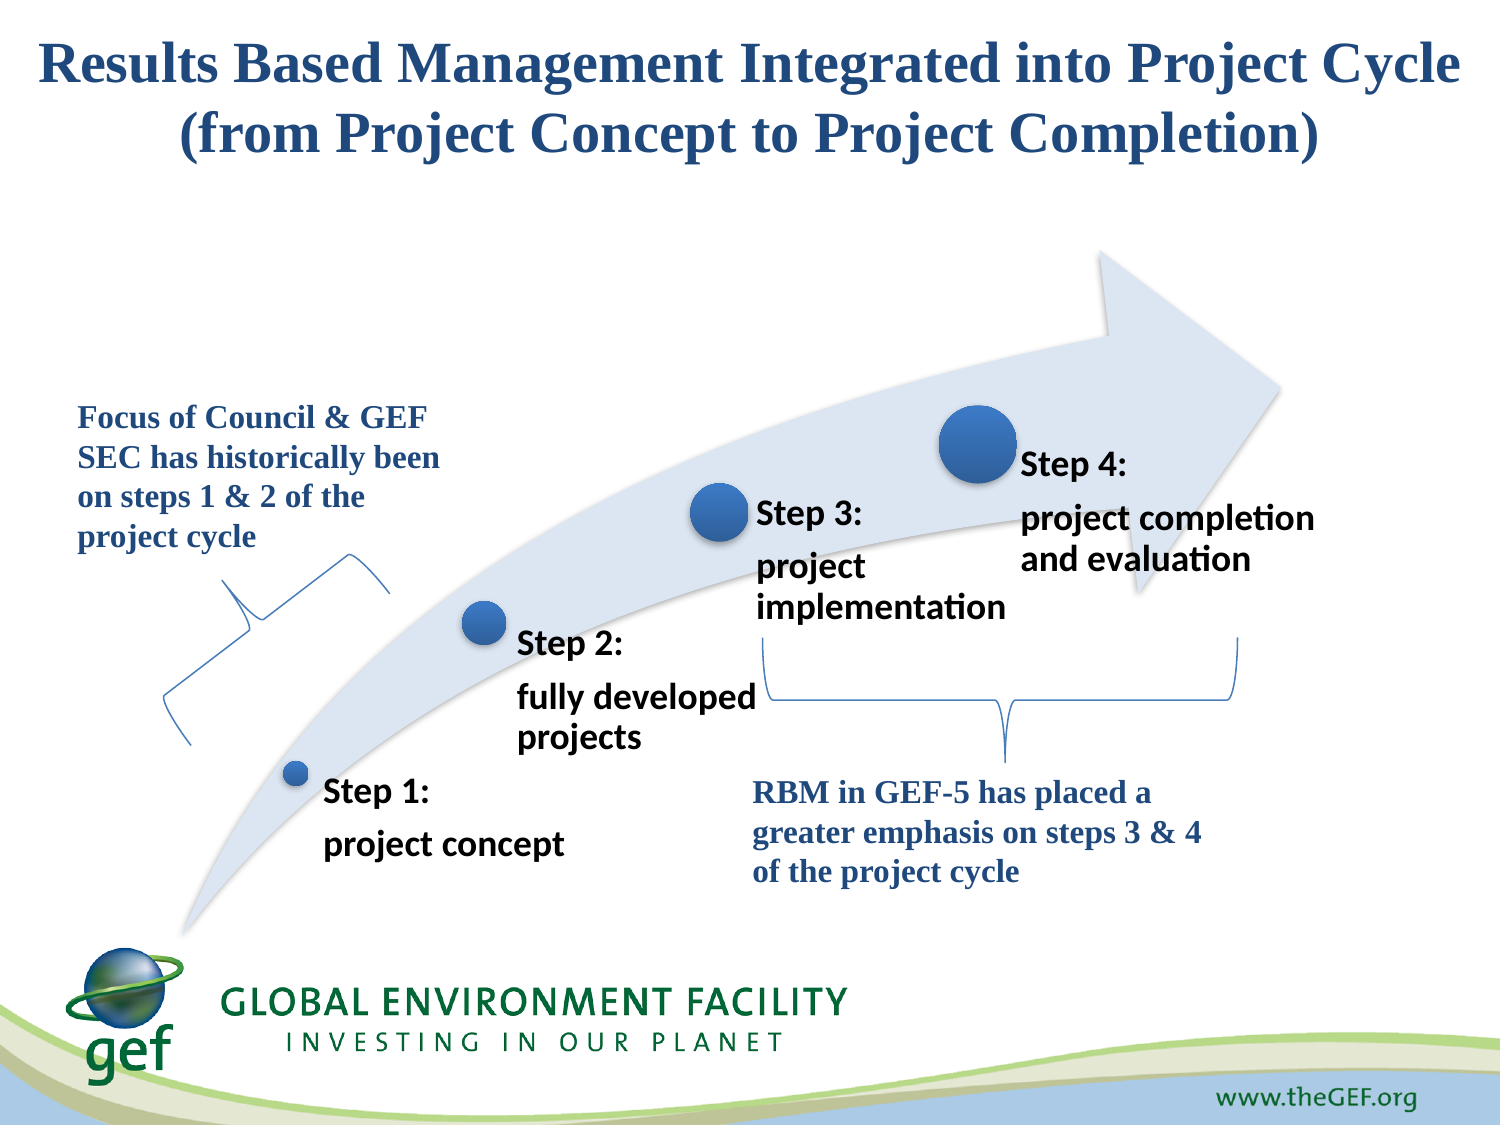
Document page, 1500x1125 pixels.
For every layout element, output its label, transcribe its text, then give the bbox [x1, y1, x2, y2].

title Results Based Management Integrated into Project Cycle (from Project Concept to Project Completion) [0, 24, 1500, 163]
text_box Focus of Council & GEF SEC has historically been on steps 1 & 2 of the project cycle [62, 387, 94, 562]
picture [0, 920, 1500, 1125]
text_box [99, 249, 1351, 938]
